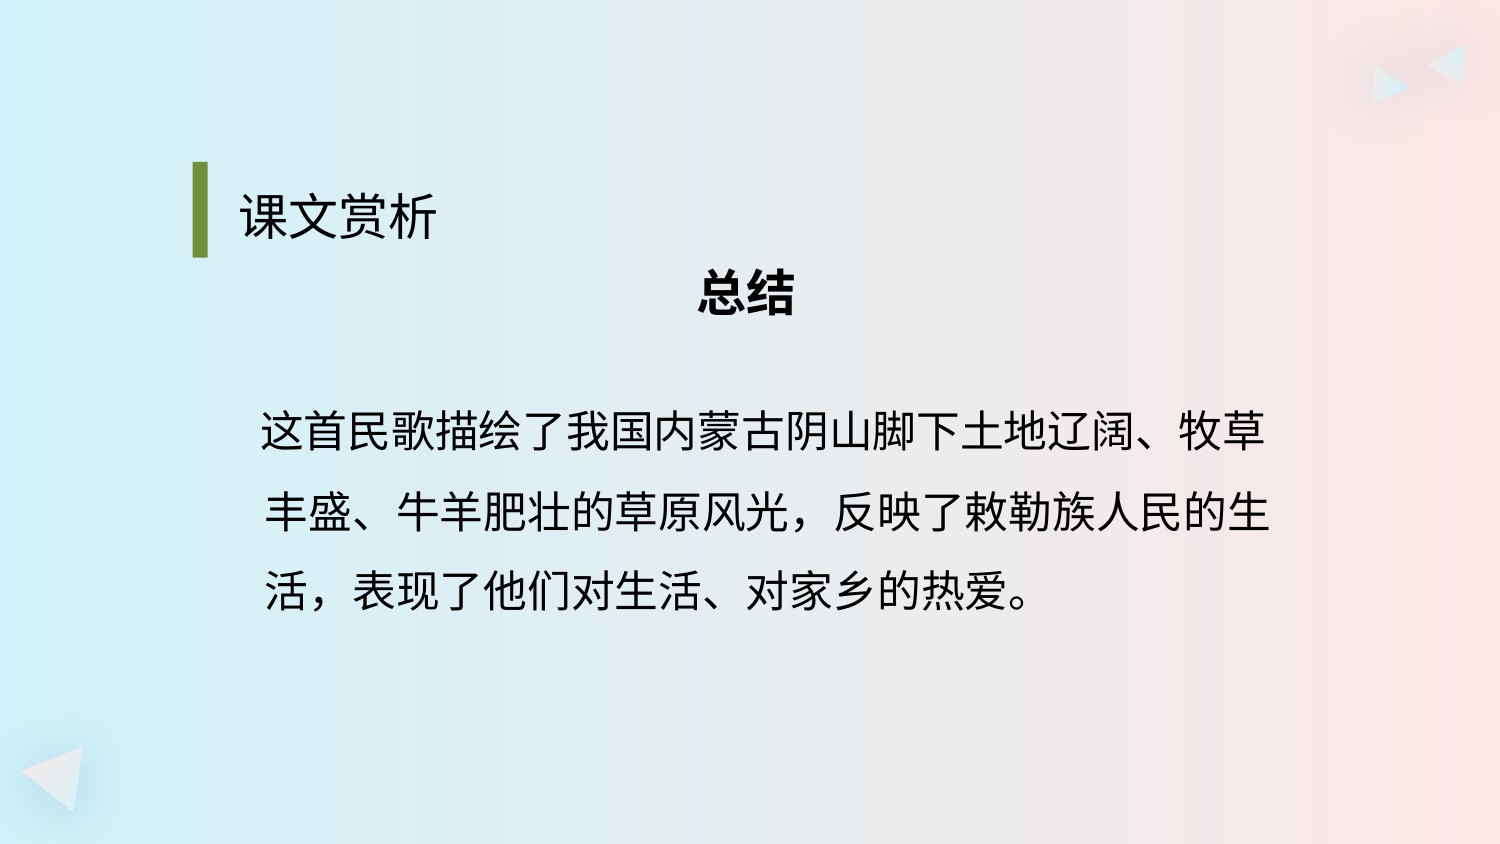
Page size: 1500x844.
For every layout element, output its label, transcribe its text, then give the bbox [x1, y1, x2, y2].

text_box [192, 161, 209, 259]
text_box 课文赏析 [227, 167, 506, 251]
text_box 这首民歌描绘了我国内蒙古阴山脚下土地辽阔、牧草丰盛、牛羊肥壮的草原风光，反映了敕勒族人民的生活，表现了他们对生活、对家乡的热爱。 [197, 351, 1303, 643]
text_box 总结 [685, 255, 815, 328]
